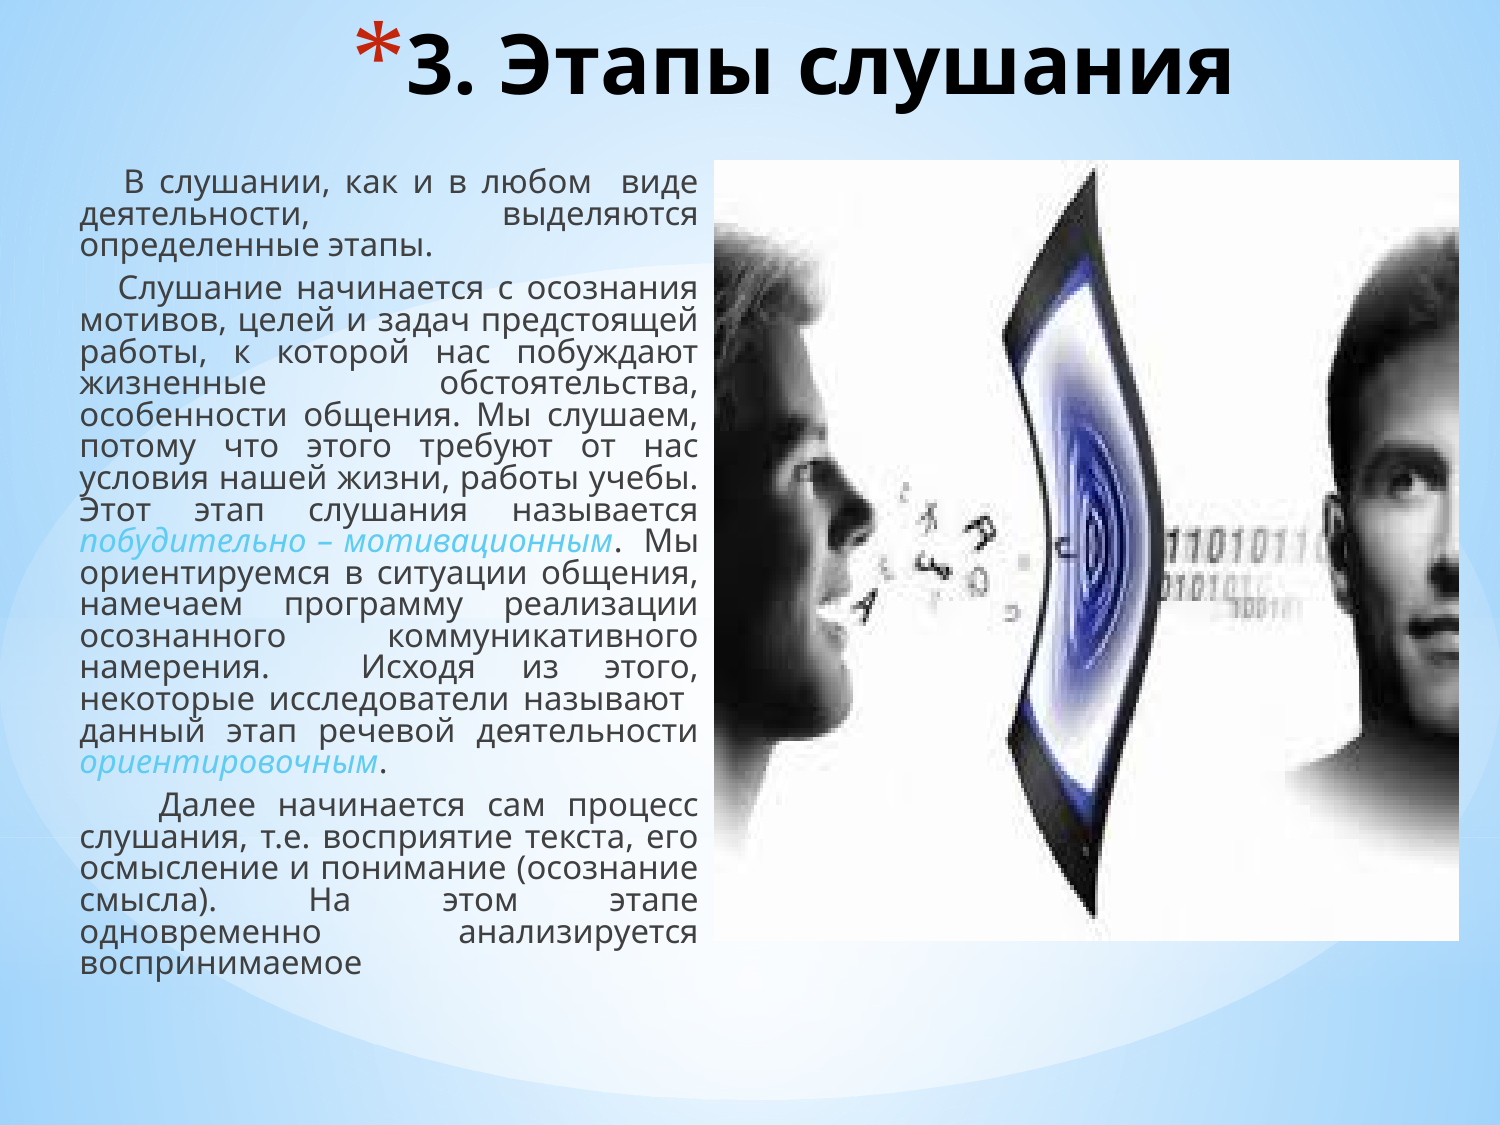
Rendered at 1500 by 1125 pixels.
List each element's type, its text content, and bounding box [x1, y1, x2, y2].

picture [714, 160, 1459, 941]
title 3. Этапы слушания [183, 3, 1252, 160]
list В слушании, как и в любом виде деятельности, выделяются определенные этапы. Слушание начинается с осознания мотивов, целей и задач предстоящей работы, к которой нас побуждают жизненные обстоятельства, особенности общения. Мы слушаем, потому что этого требуют от нас условия нашей жизни, работы учебы. Этот этап слушания называется побудительно – мотивационным. Мы ориентируемся в ситуации общения, намечаем программу реализации осознанного коммуникативного намерения. Исходя из этого, некоторые исследователи называют данный этап речевой деятельности ориентировочным. Далее начинается сам процесс слушания, т.е. восприятие текста, его осмысление и понимание (осознание смысла). На этом этапе одновременно анализируется воспринимаемое [29, 160, 715, 1047]
